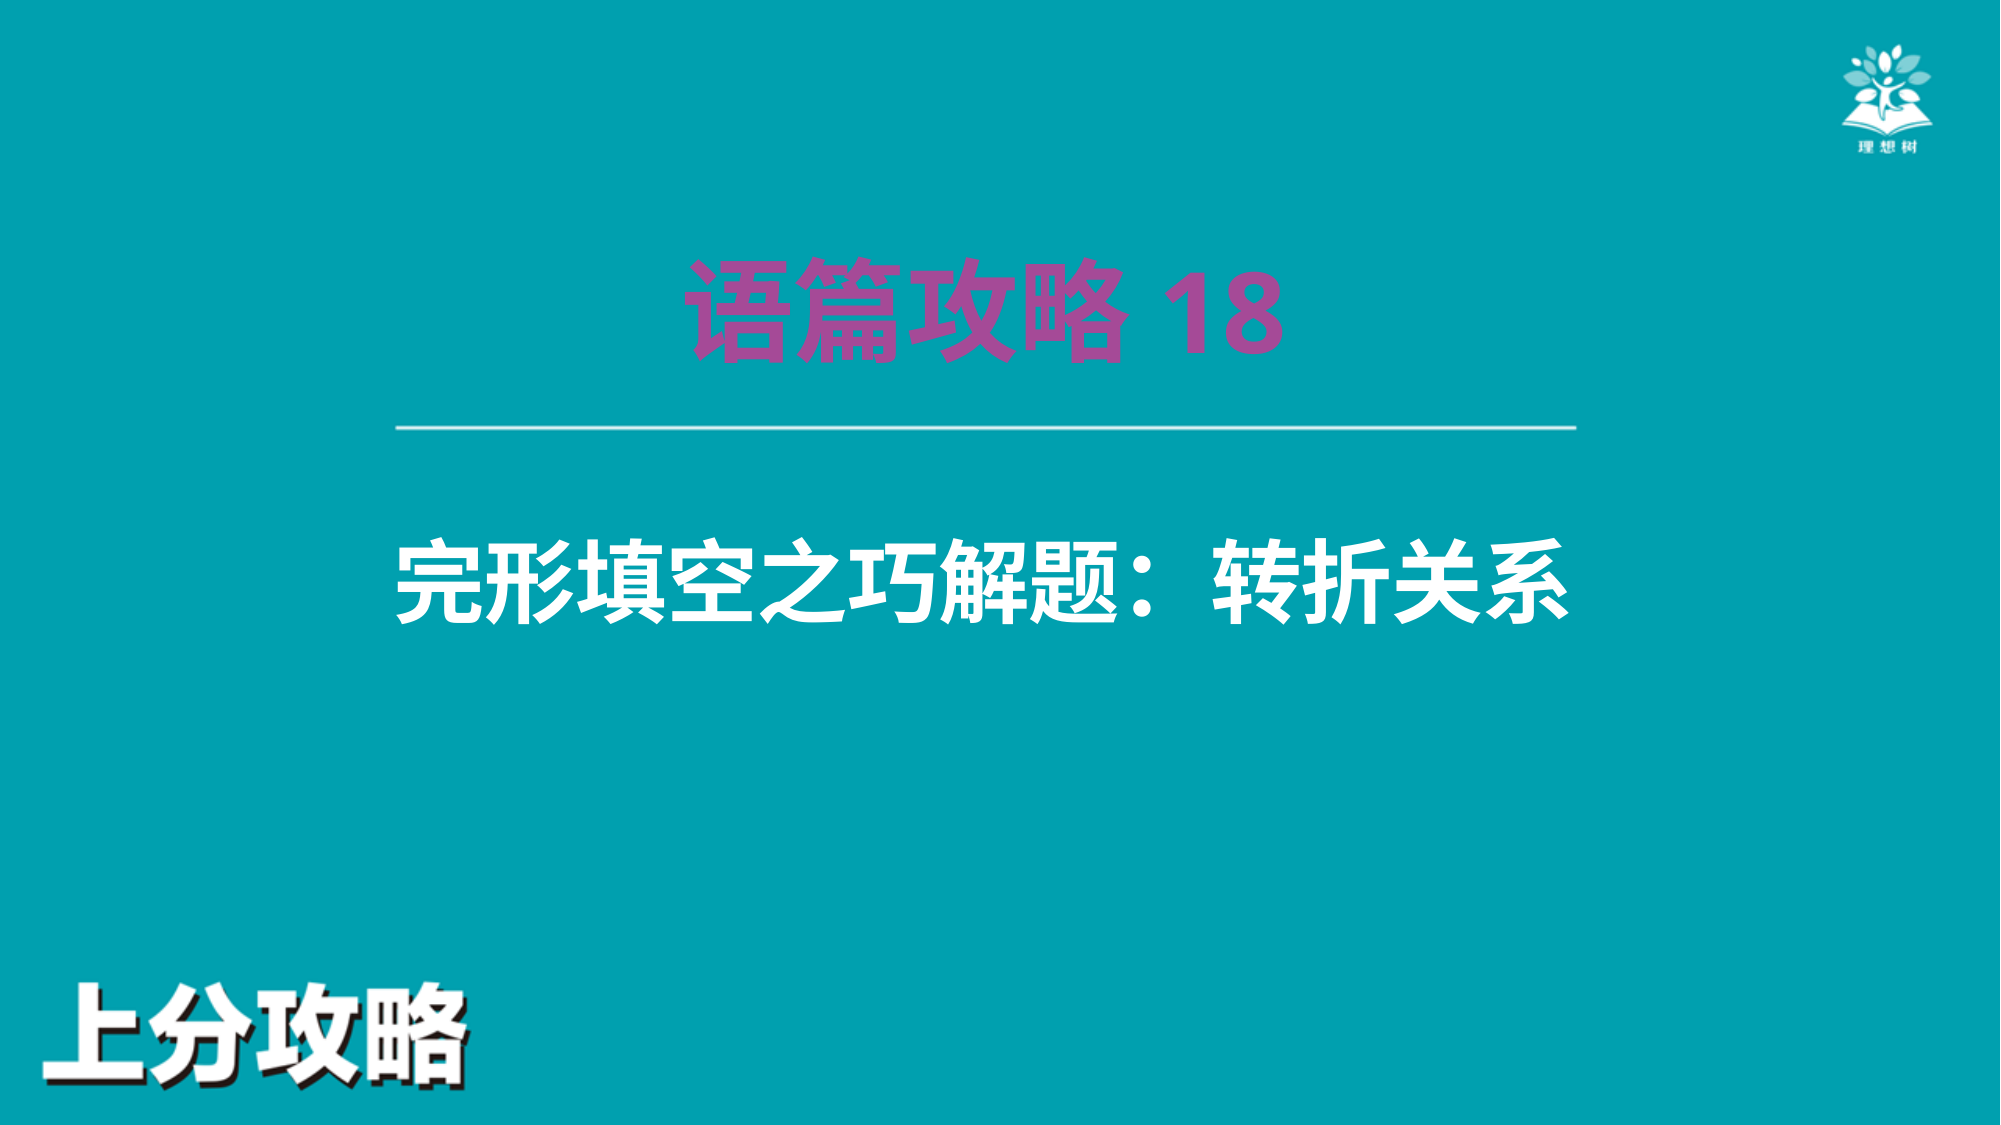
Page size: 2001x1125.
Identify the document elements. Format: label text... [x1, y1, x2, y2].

picture [0, 0, 2000, 1125]
text_box 语篇攻略18 [391, 231, 1577, 384]
text_box 完形填空之巧解题：转折关系 [391, 460, 1577, 696]
